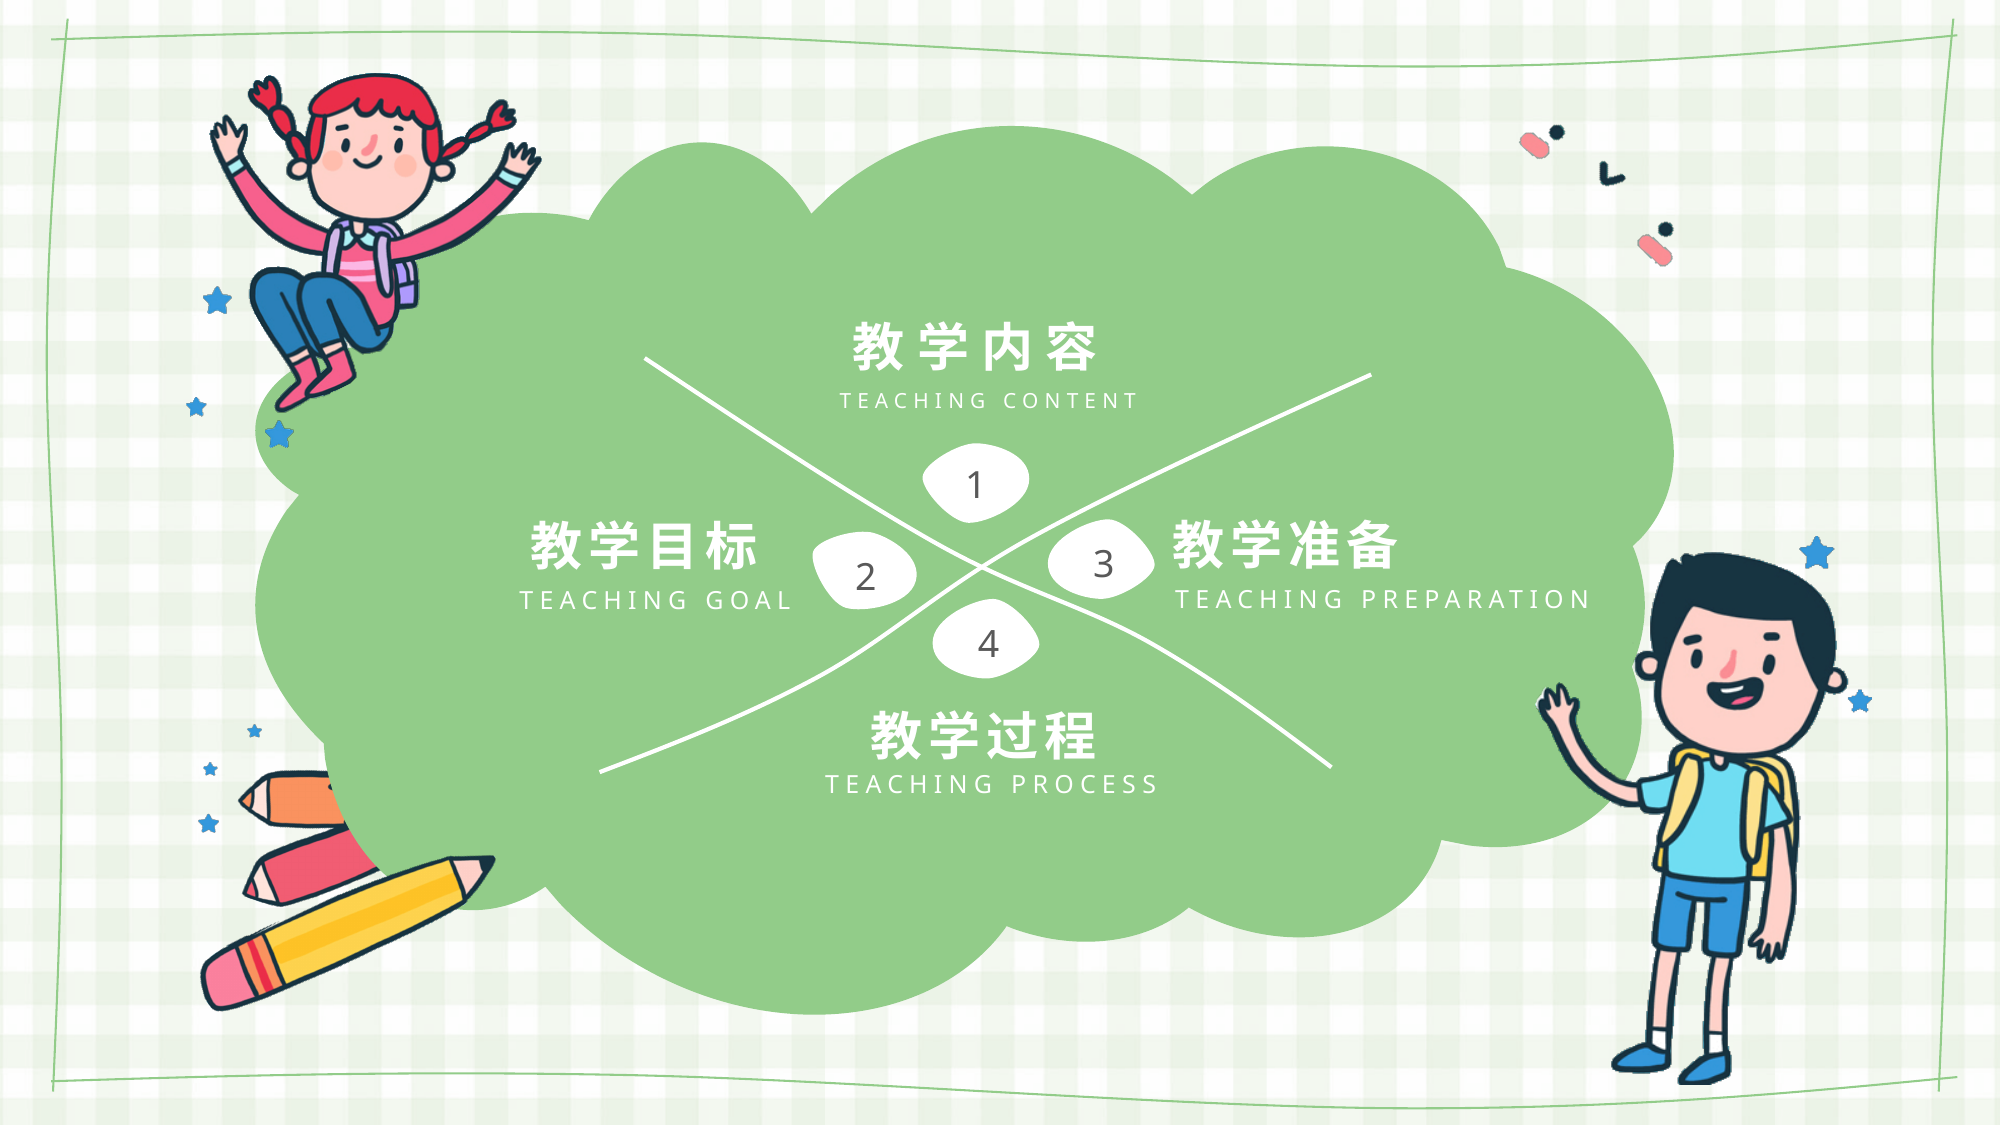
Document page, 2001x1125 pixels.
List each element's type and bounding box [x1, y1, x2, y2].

text_box [504, 513, 920, 682]
text_box [810, 702, 1226, 867]
text_box [1160, 512, 1843, 682]
picture [0, 0, 2000, 1125]
text_box [824, 314, 1203, 485]
text_box [46, 18, 1958, 1109]
